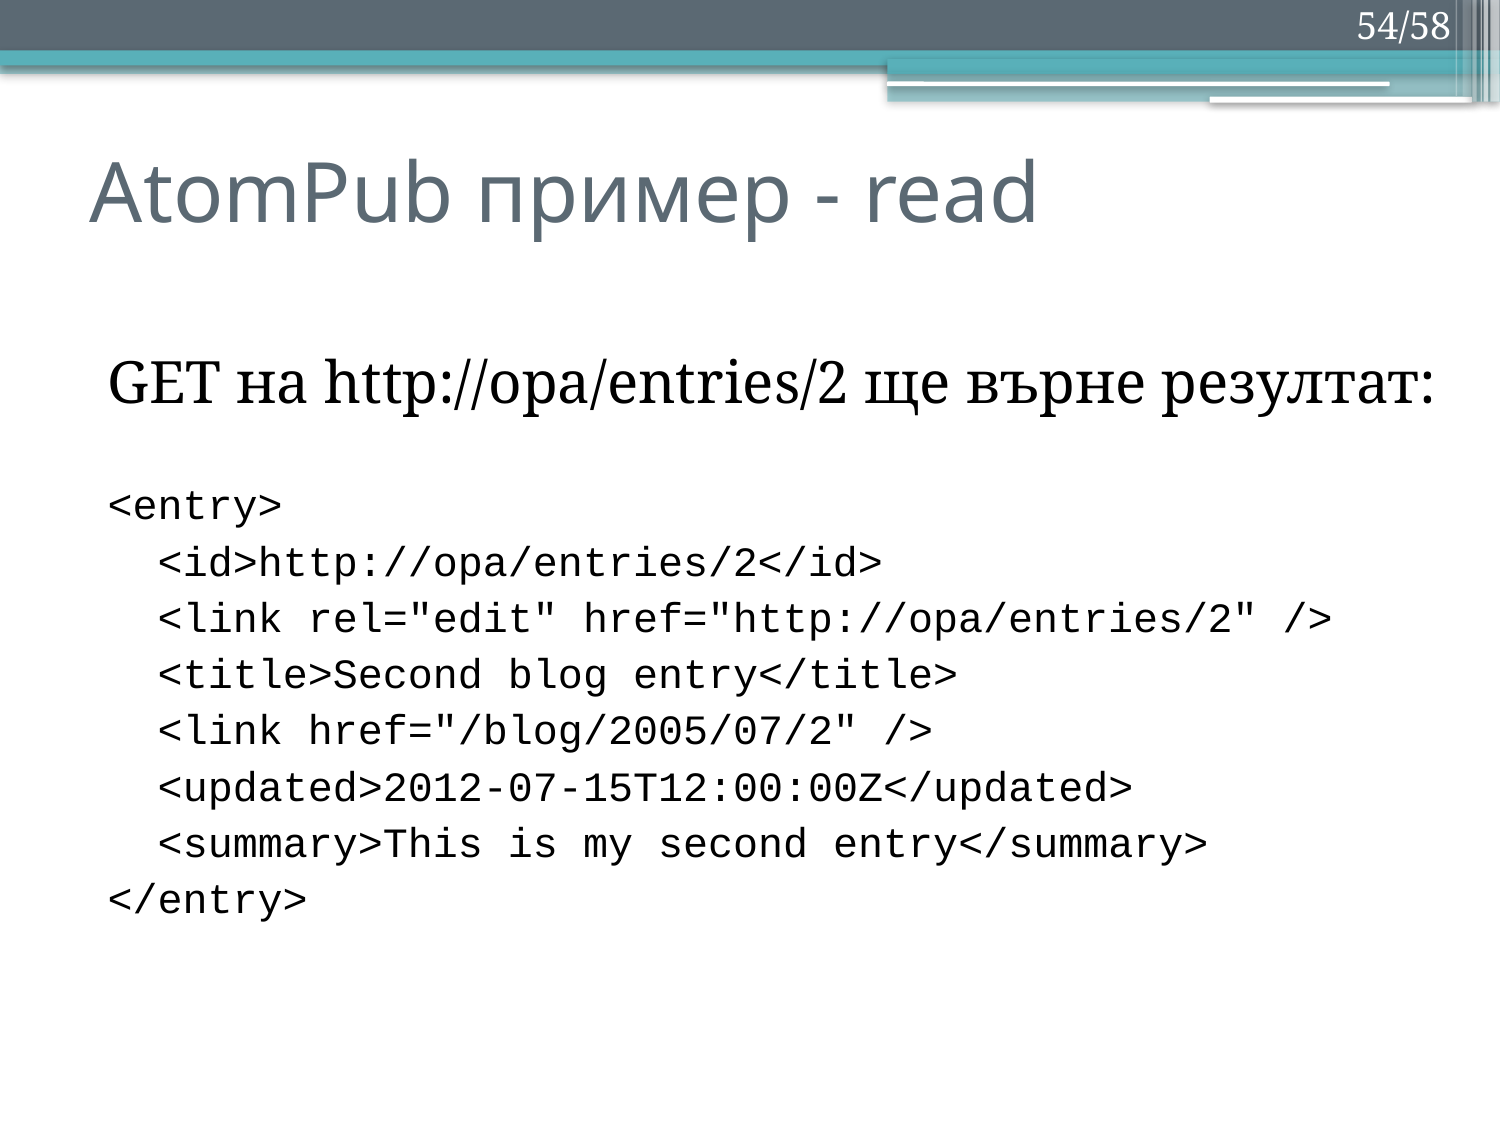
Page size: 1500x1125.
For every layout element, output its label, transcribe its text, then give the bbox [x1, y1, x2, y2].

title АtomPub пример - read [75, 101, 1425, 277]
slide_number 54/58 [1305, 0, 1466, 61]
list GET на http://opa/entries/2 ще върне резултат: <entry> <id>http://opa/entries/2</id> <link rel="edit" href="http://opa/entries/2" /> <title>Second blog entry</title> <link href="/blog/2005/07/2" /> <updated>2012-07-15T12:00:00Z</updated> <summary>This is my second entry</summary> </entry> [75, 338, 1500, 1106]
